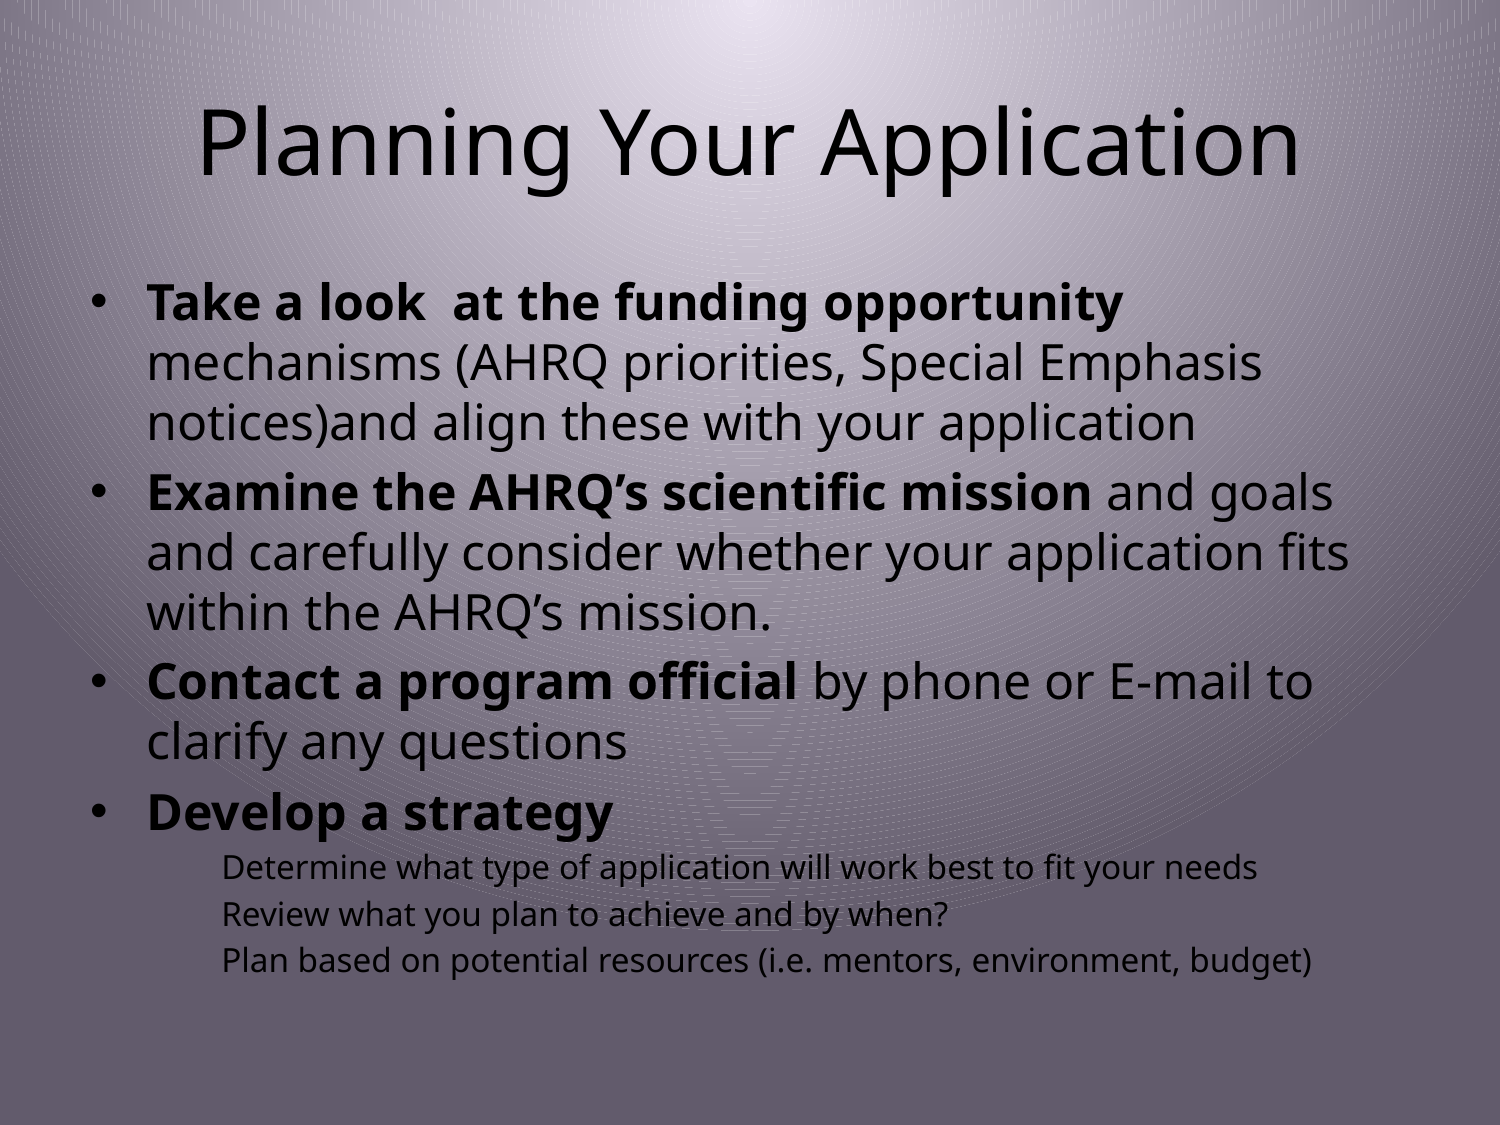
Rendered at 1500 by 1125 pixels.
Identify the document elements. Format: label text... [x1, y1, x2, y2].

title Planning Your Application [75, 45, 1425, 233]
list Take a look at the funding opportunity mechanisms (AHRQ priorities, Special Emphasis notices)and align these with your application Examine the AHRQ’s scientific mission and goals and carefully consider whether your application fits within the AHRQ’s mission. Contact a program official by phone or E-mail to clarify any questions Develop a strategy Determine what type of application will work best to fit your needs Review what you plan to achieve and by when? Plan based on potential resources (i.e. mentors, environment, budget) [75, 262, 1425, 1005]
